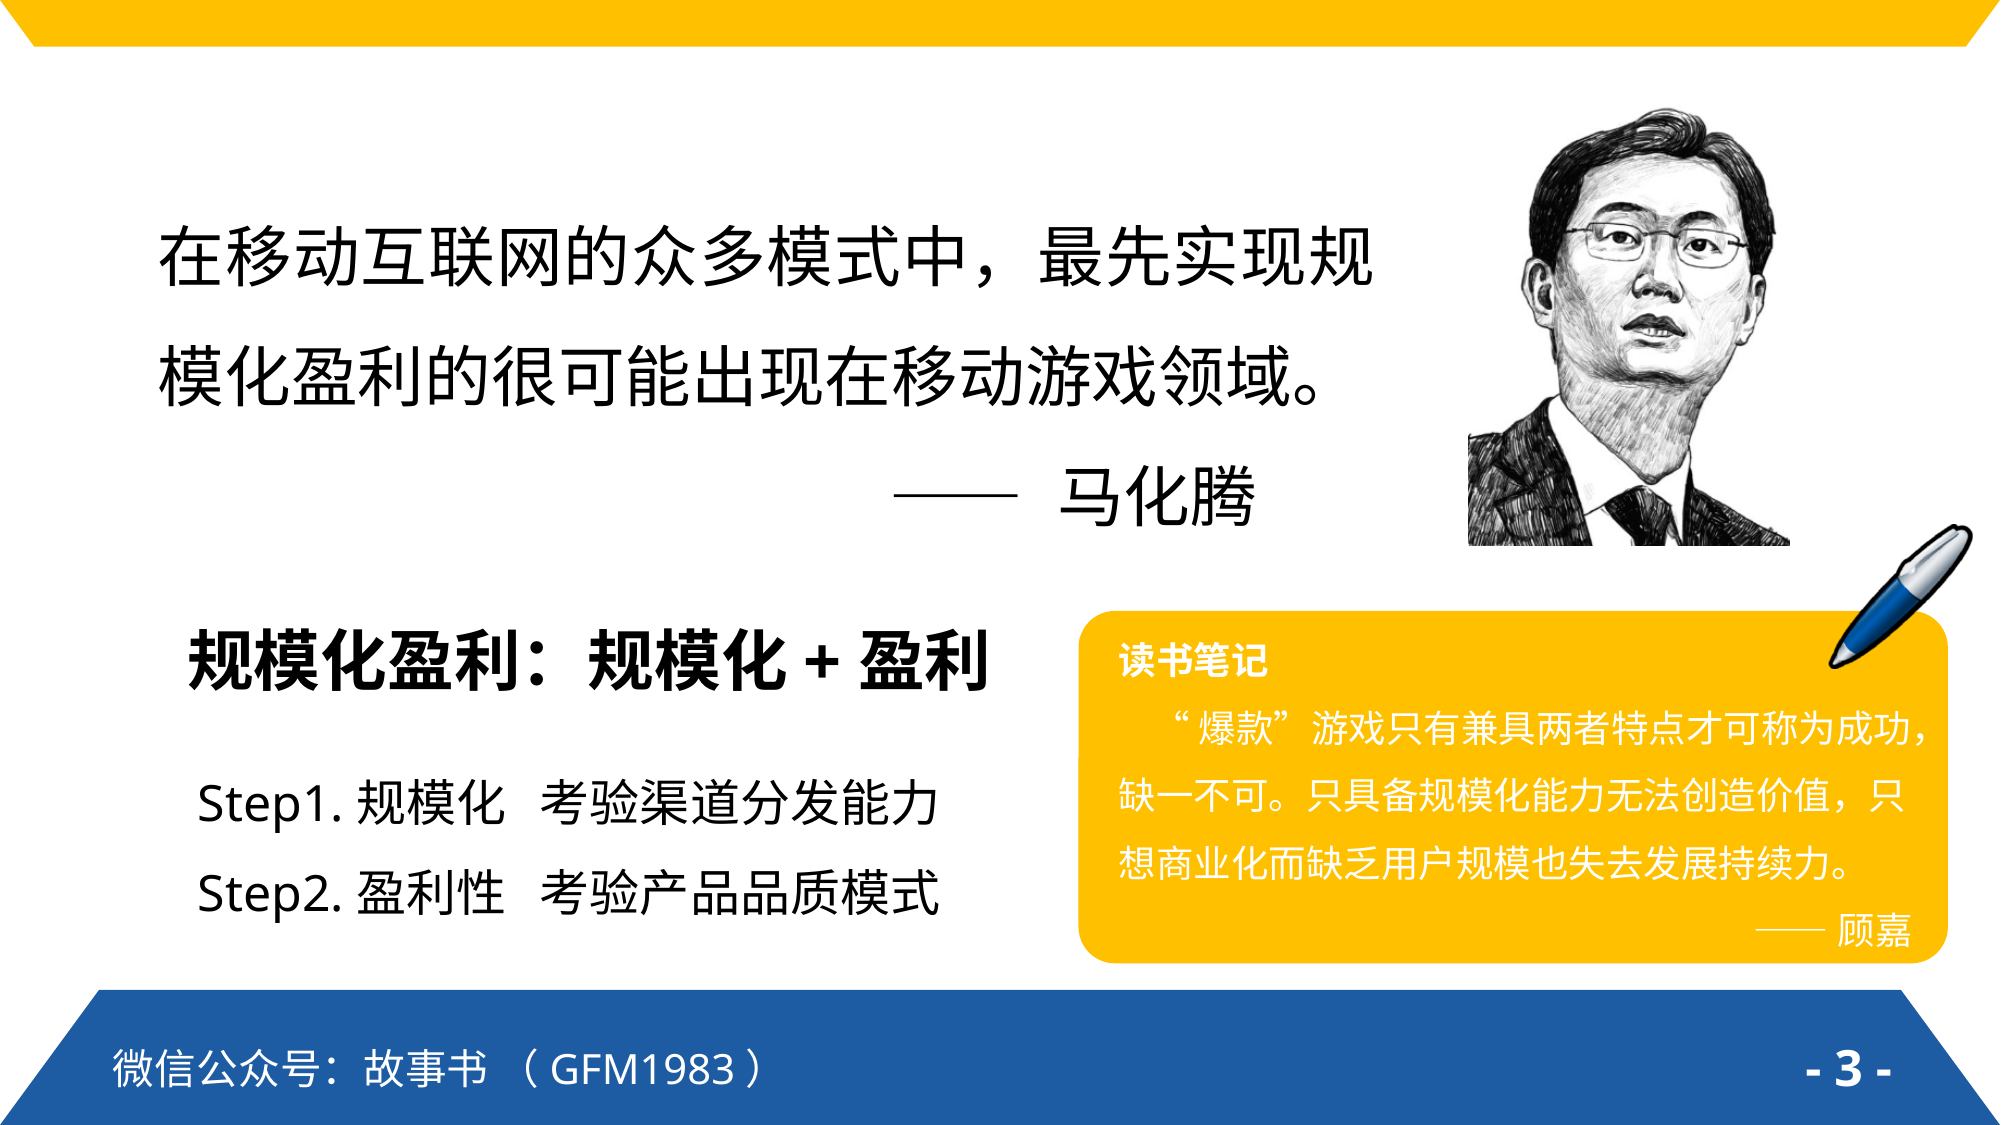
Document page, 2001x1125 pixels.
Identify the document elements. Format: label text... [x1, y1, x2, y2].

text_box - 3 - [1790, 1029, 1907, 1105]
picture [1828, 524, 1973, 669]
text_box [0, 988, 2000, 1125]
picture [1467, 101, 1790, 546]
text_box 在移动互联网的众多模式中，最先实现规模化盈利的很可能出现在移动游戏领域。 —— 马化腾 [142, 167, 1391, 542]
text_box [0, 0, 2000, 48]
text_box 规模化盈利：规模化+盈利 [172, 611, 1007, 707]
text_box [1078, 610, 1948, 964]
text_box 微信公众号：故事书 （GFM1983） [98, 1035, 803, 1100]
text_box Step1.规模化 考验渠道分发能力 Step2.盈利性 考验产品品质模式 [182, 733, 955, 929]
